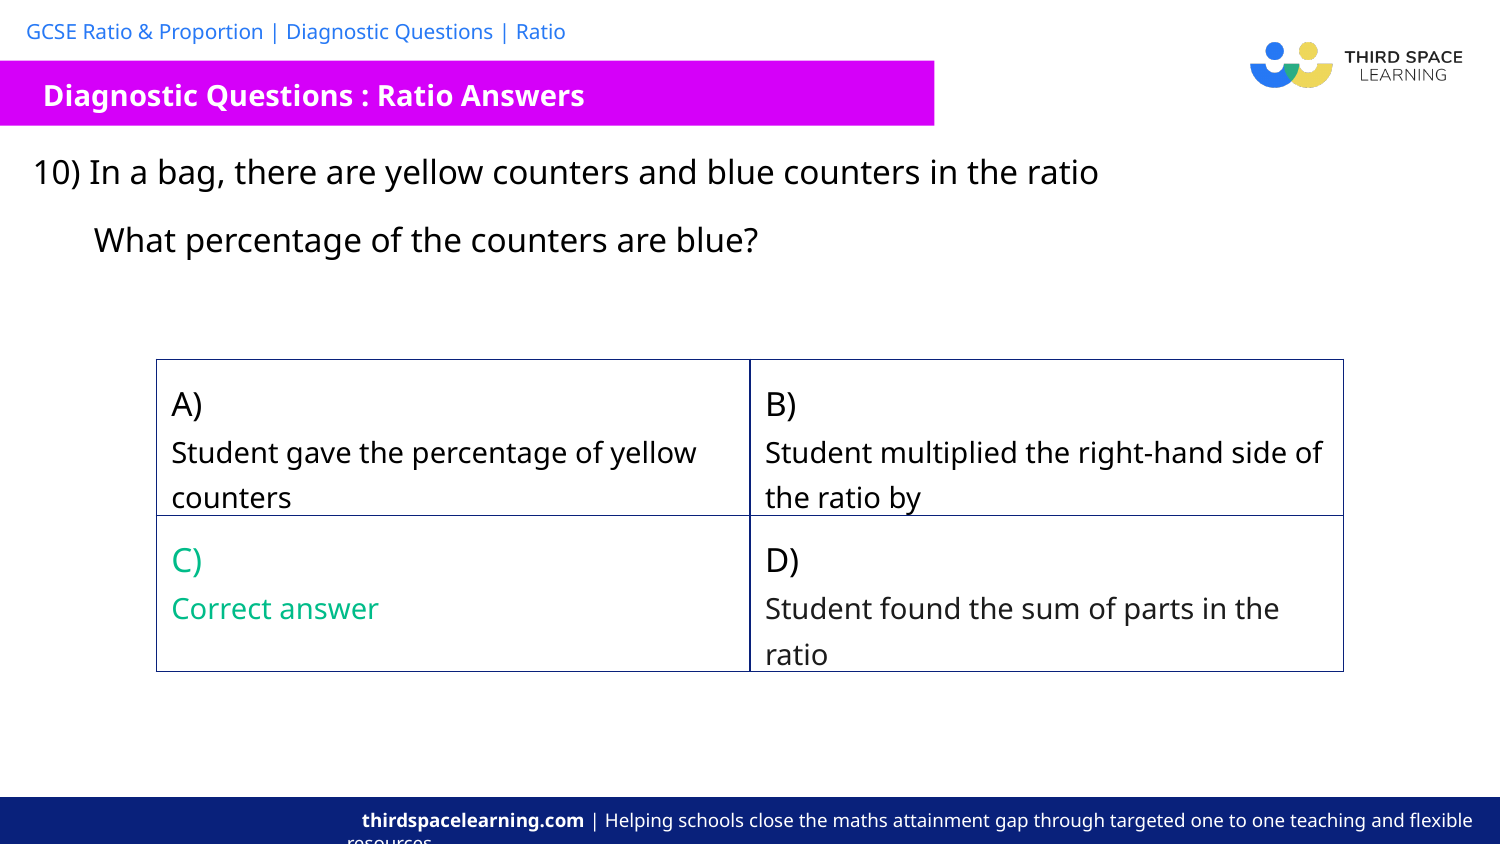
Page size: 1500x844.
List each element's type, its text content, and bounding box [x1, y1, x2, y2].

picture [1250, 33, 1465, 99]
text_box Diagnostic Questions : Ratio Answers [27, 61, 778, 127]
